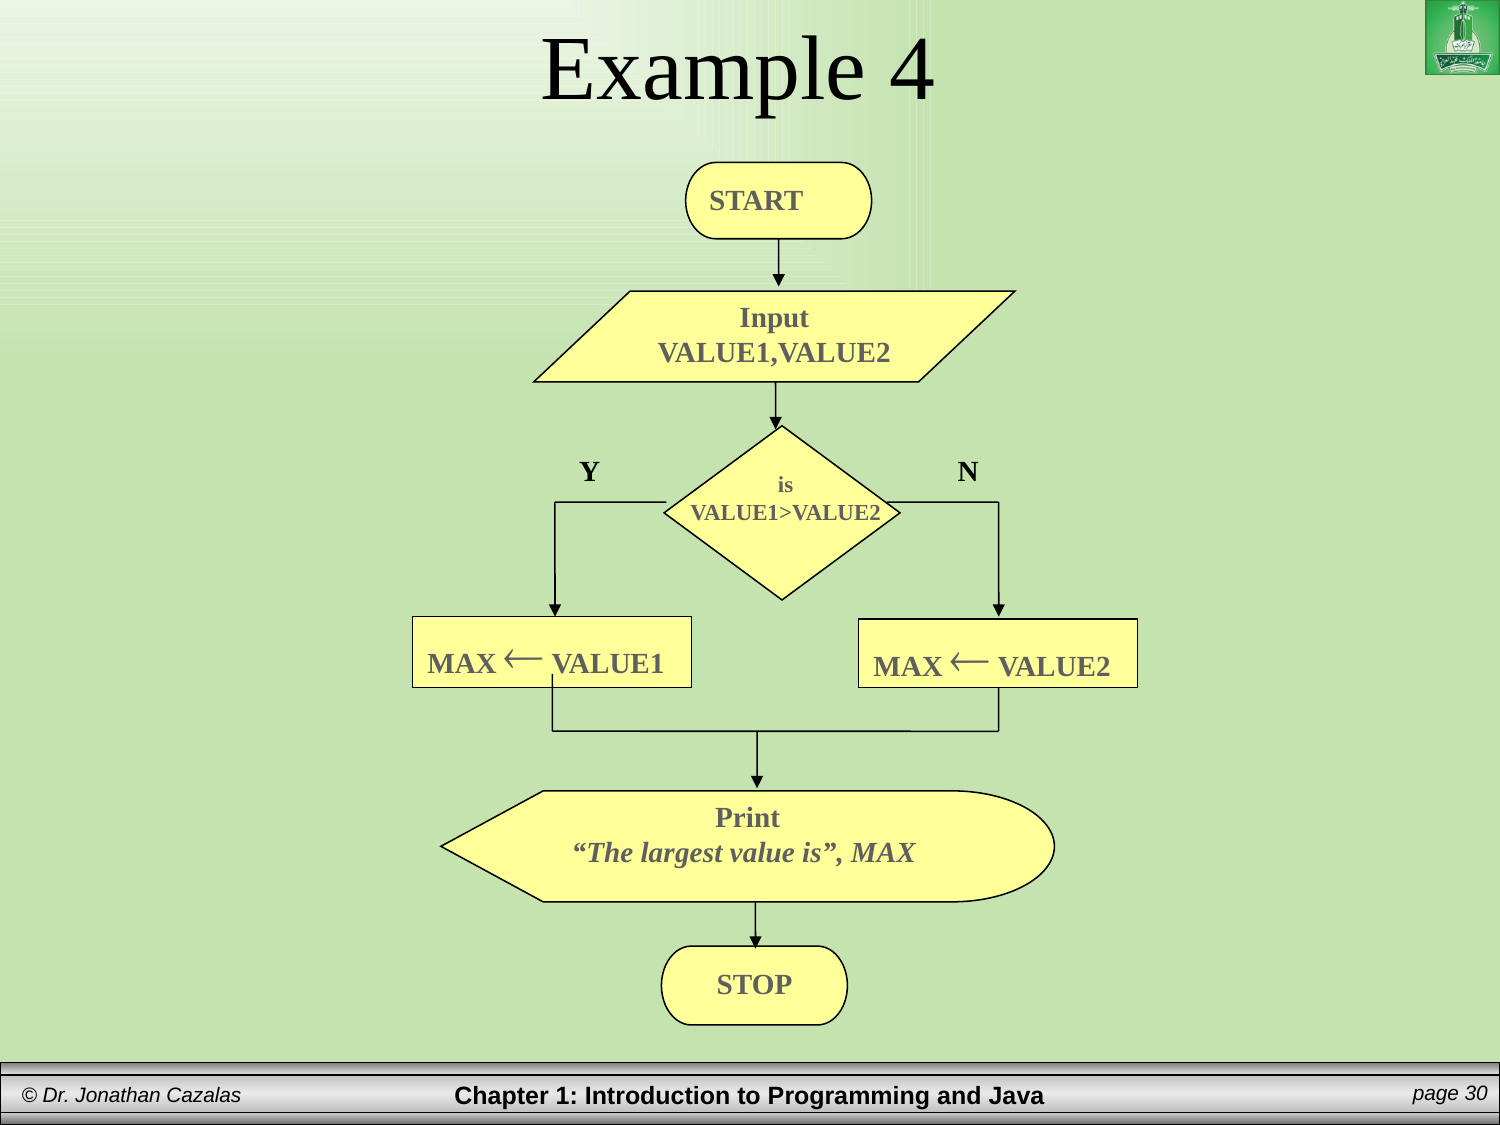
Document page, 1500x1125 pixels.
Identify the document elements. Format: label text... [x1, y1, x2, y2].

title Example 4 [112, 0, 1388, 125]
picture [1425, 0, 1500, 75]
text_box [412, 162, 1138, 1025]
